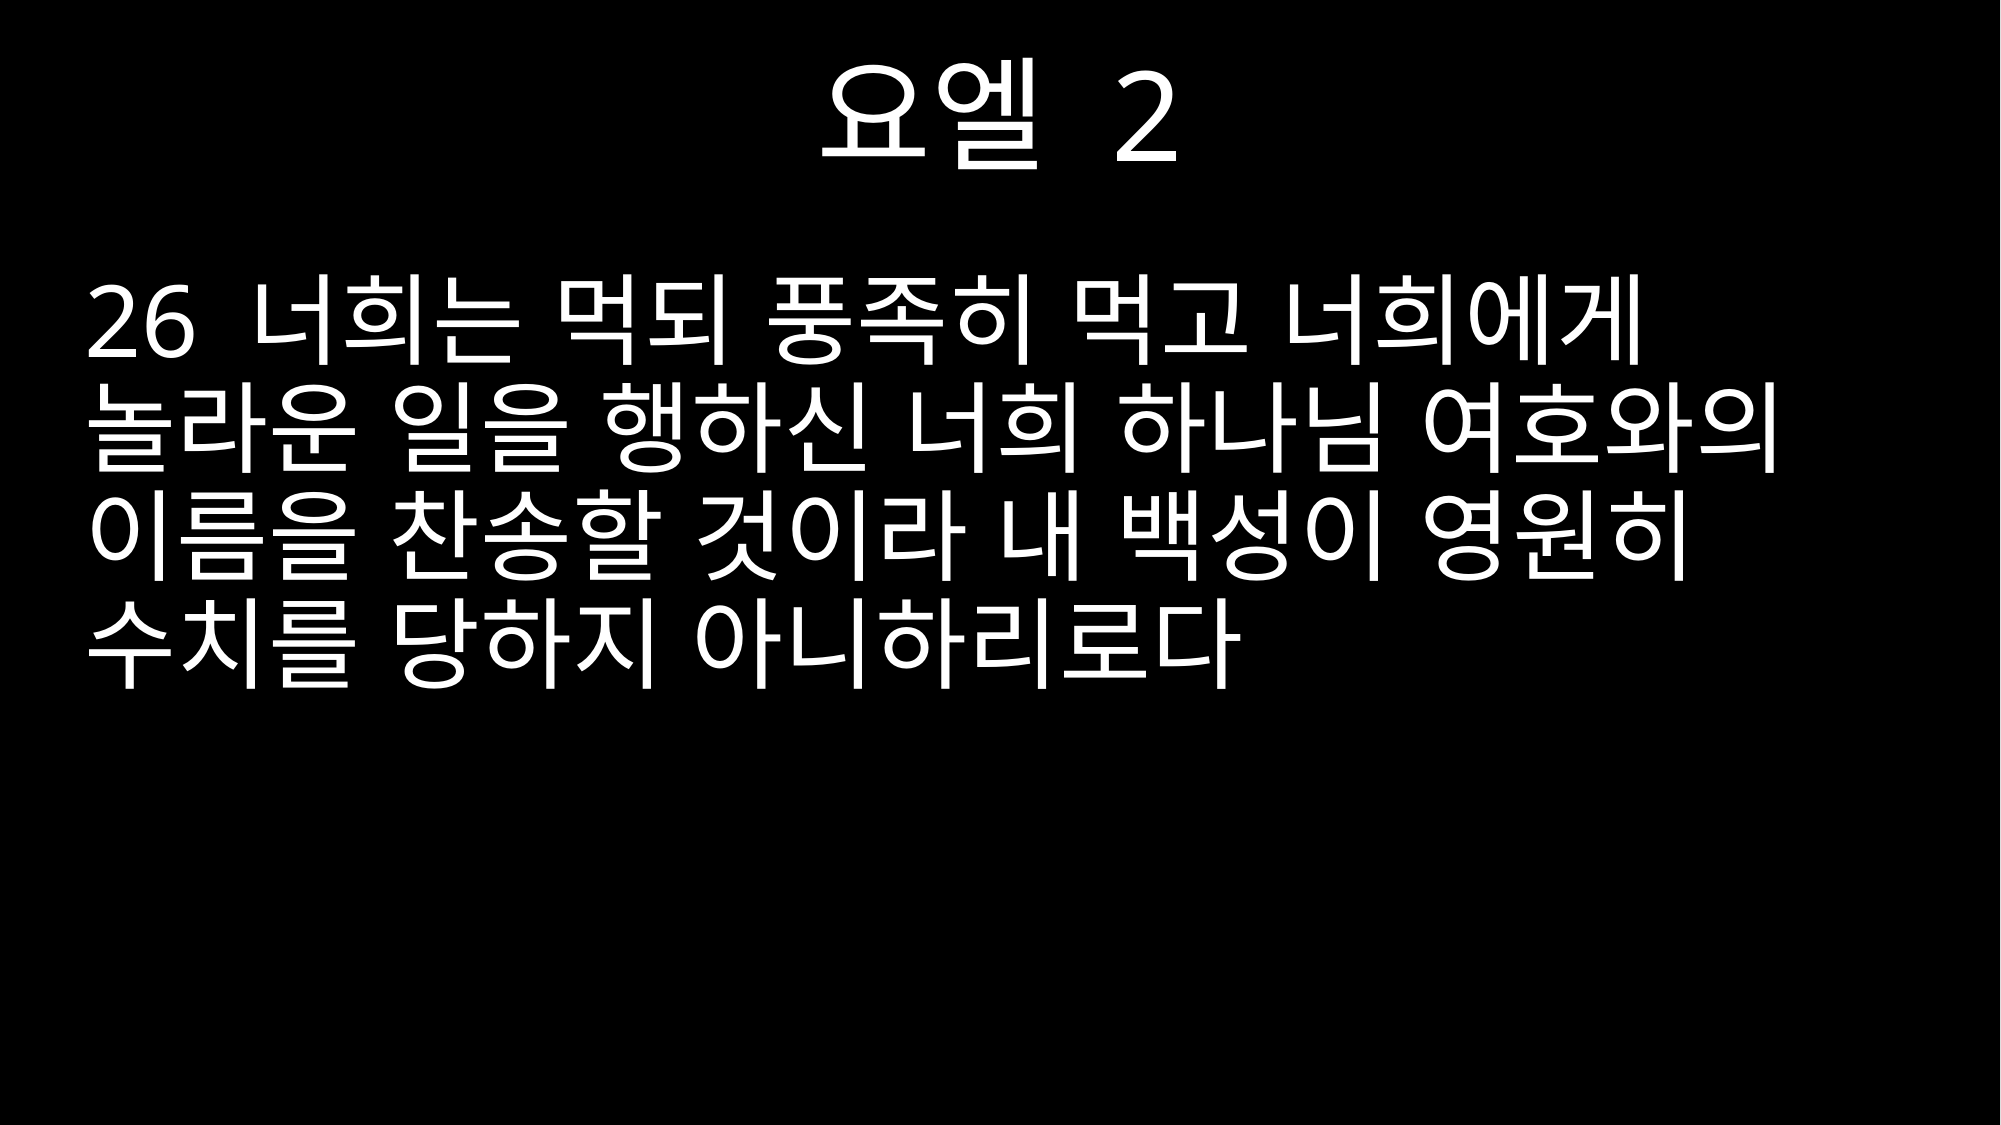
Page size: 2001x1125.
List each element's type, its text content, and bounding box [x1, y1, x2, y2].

list 26 너희는 먹되 풍족히 먹고 너희에게 놀라운 일을 행하신 너희 하나님 여호와의 이름을 찬송할 것이라 내 백성이 영원히 수치를 당하지 아니하리로다 [69, 263, 1953, 423]
footer 요엘 2 [0, 32, 2000, 192]
picture [0, 0, 2001, 1125]
